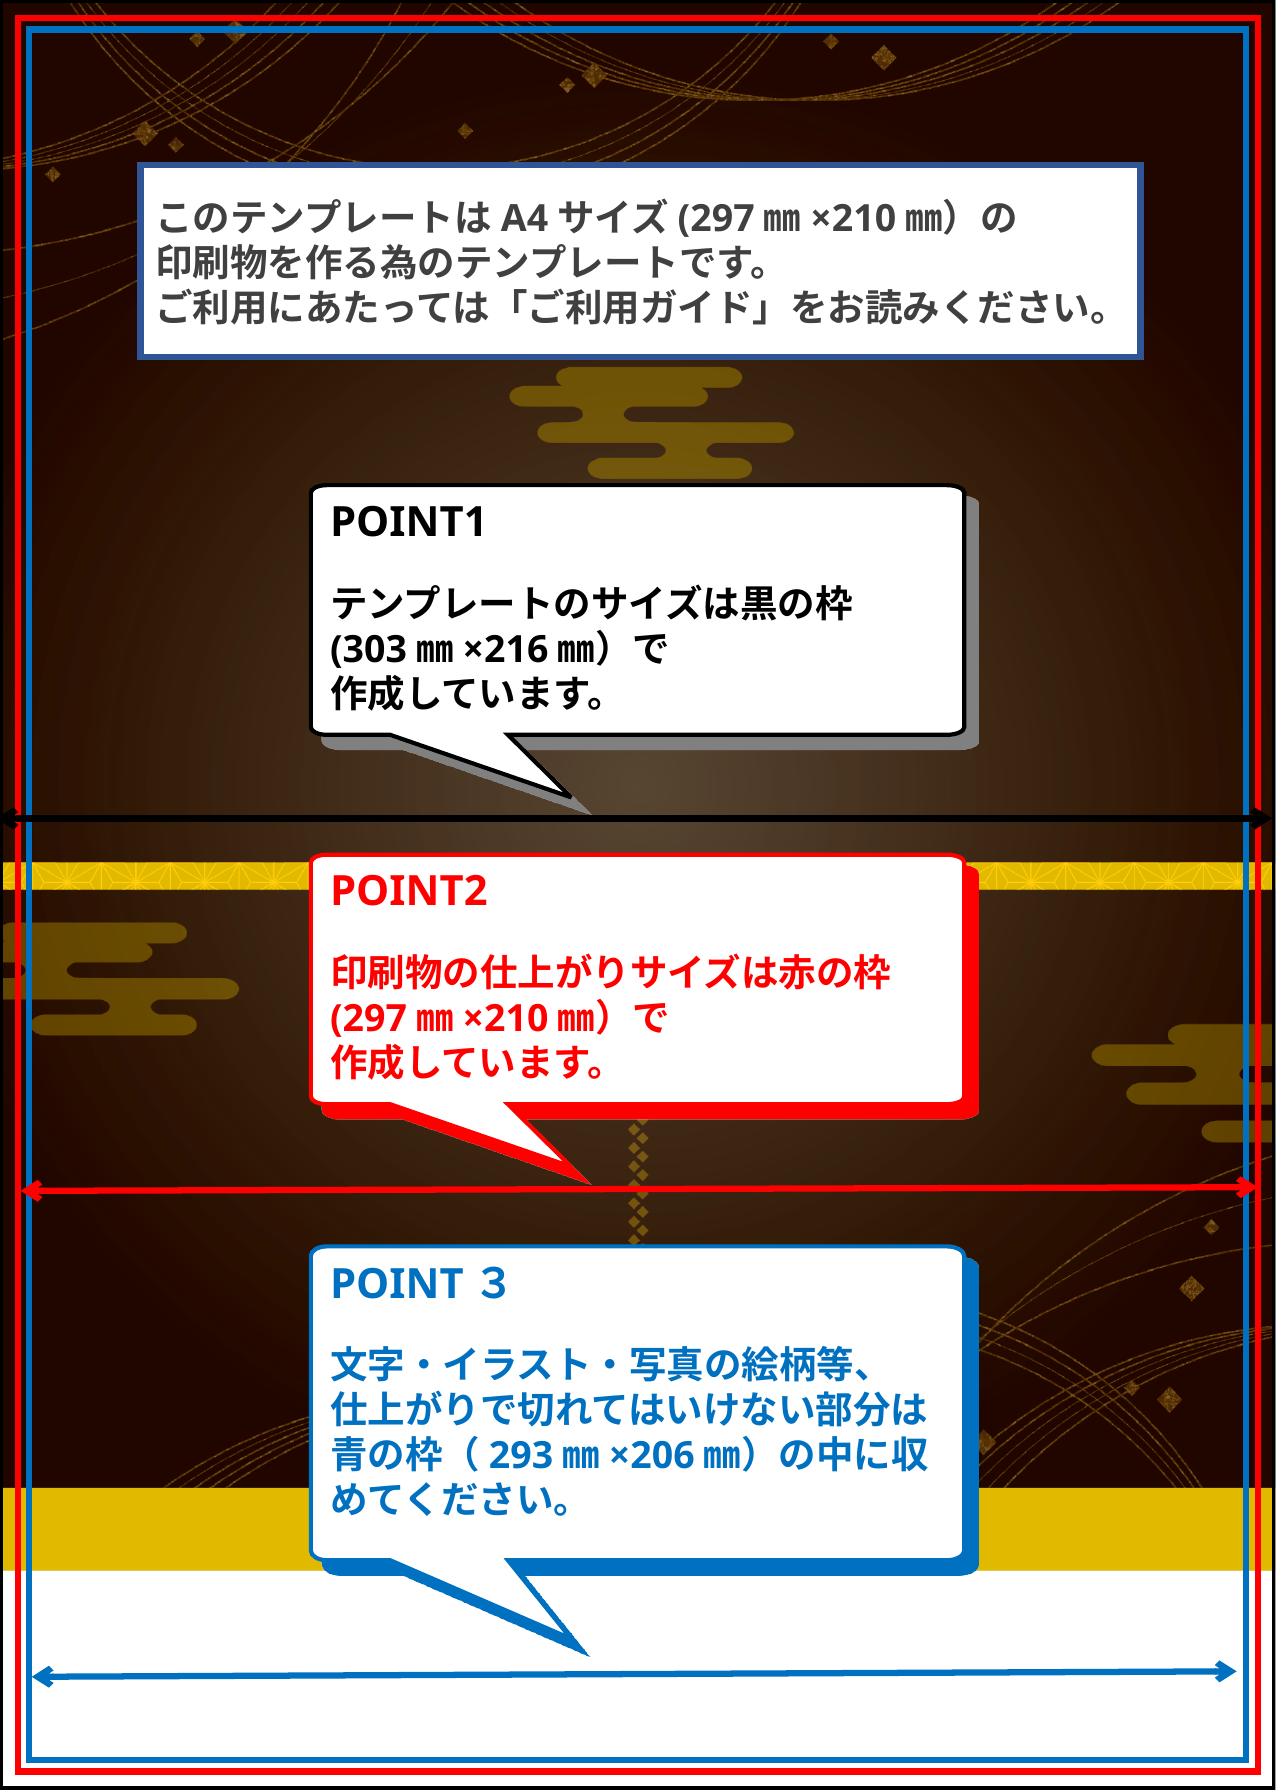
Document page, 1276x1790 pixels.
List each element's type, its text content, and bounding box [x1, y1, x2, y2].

text_box [28, 822, 1247, 1187]
text_box [28, 28, 1247, 815]
text_box POINT2 印刷物の仕上がりサイズは赤の枠(297㎜×210㎜）で 作成しています。 [310, 854, 965, 1167]
text_box [17, 822, 1259, 1773]
text_box [28, 1191, 1247, 1761]
text_box POINT1 テンプレートのサイズは黒の枠 (303㎜×216㎜）で 作成しています。 [310, 485, 965, 798]
text_box POINT３ 文字・イラスト・写真の絵柄等、 仕上がりで切れてはいけない部分は 青の枠（293㎜×206㎜）の中に収めてください。 [310, 1246, 965, 1639]
text_box [0, 0, 1276, 1790]
text_box [17, 17, 1259, 815]
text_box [20, 1187, 1258, 1191]
text_box このテンプレートはA4サイズ(297㎜×210㎜）の 印刷物を作る為のテンプレートです。 ご利用にあたっては「ご利用ガイド」をお読みください。 [140, 164, 1142, 358]
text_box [31, 1671, 1237, 1677]
